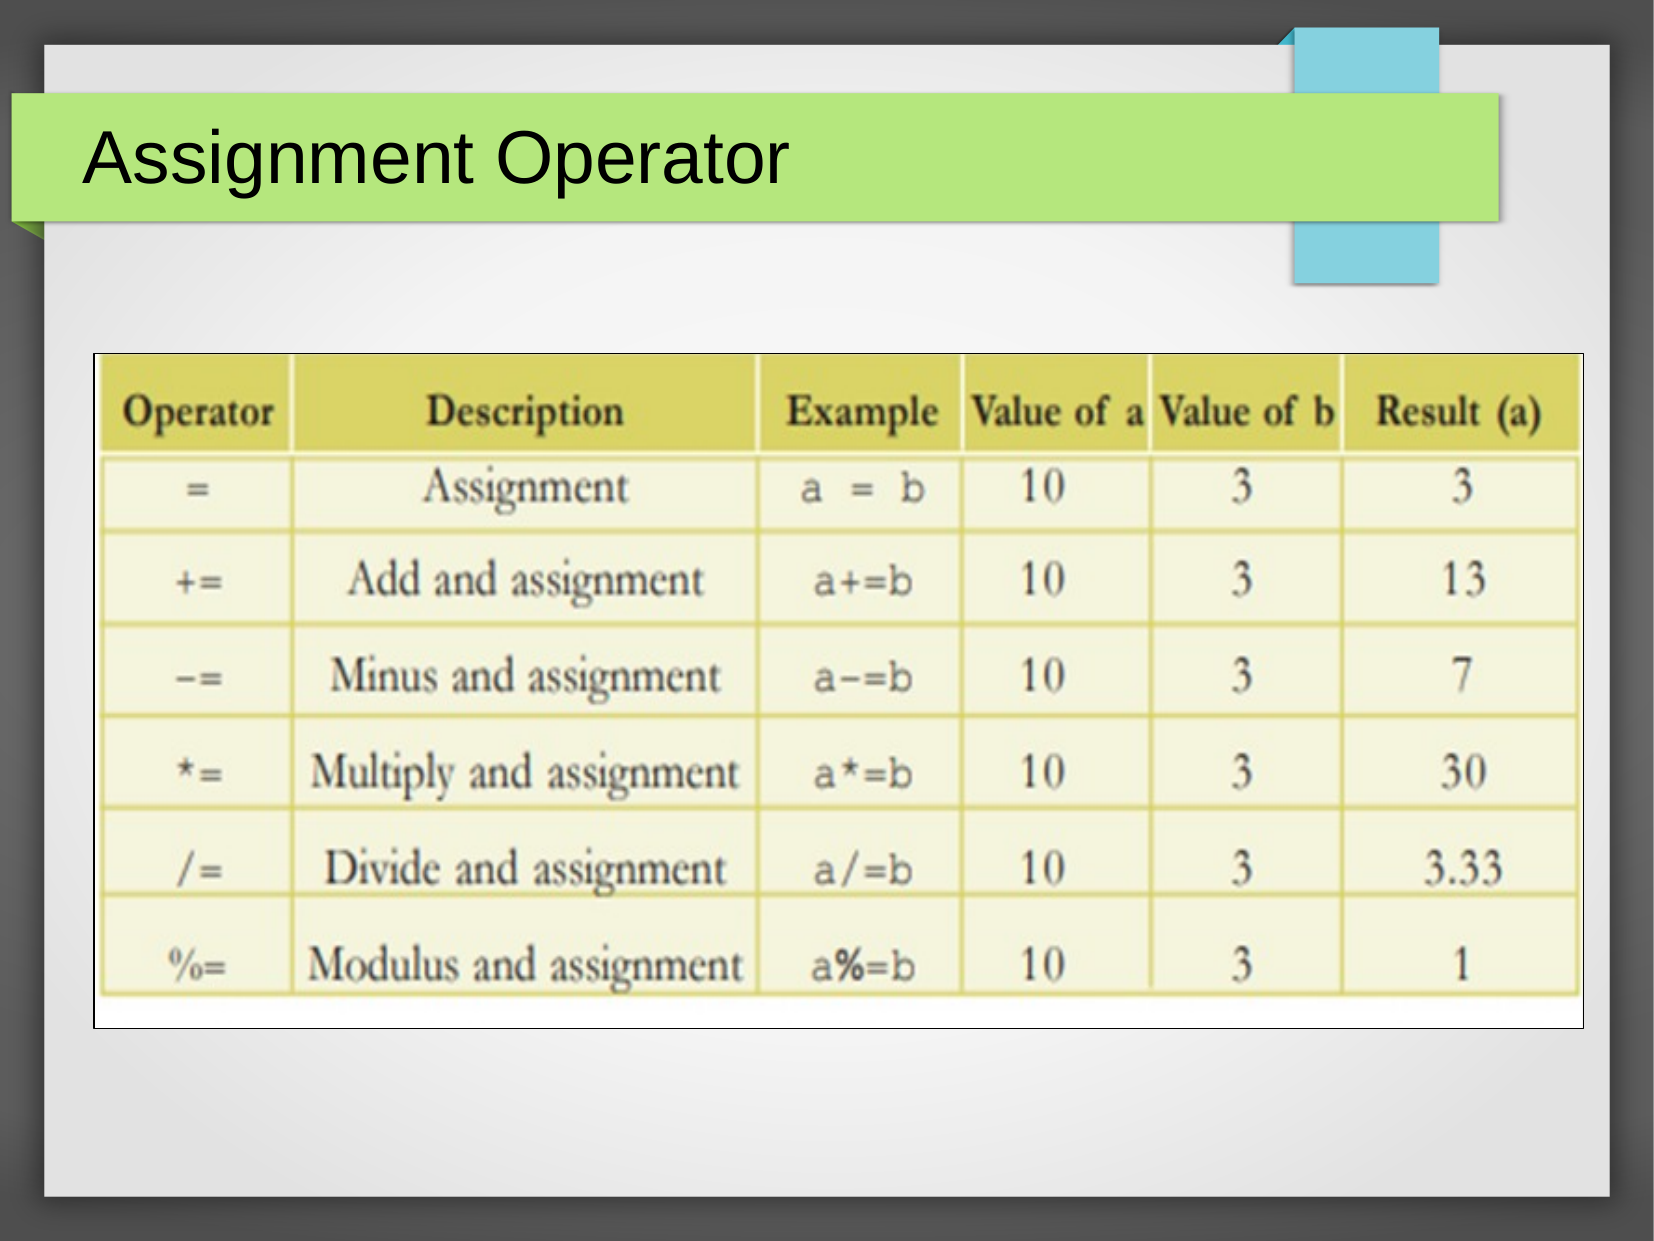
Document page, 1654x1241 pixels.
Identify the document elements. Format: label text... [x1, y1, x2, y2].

text_box Assignment Operator [82, 108, 1264, 199]
picture [0, 0, 1654, 1241]
